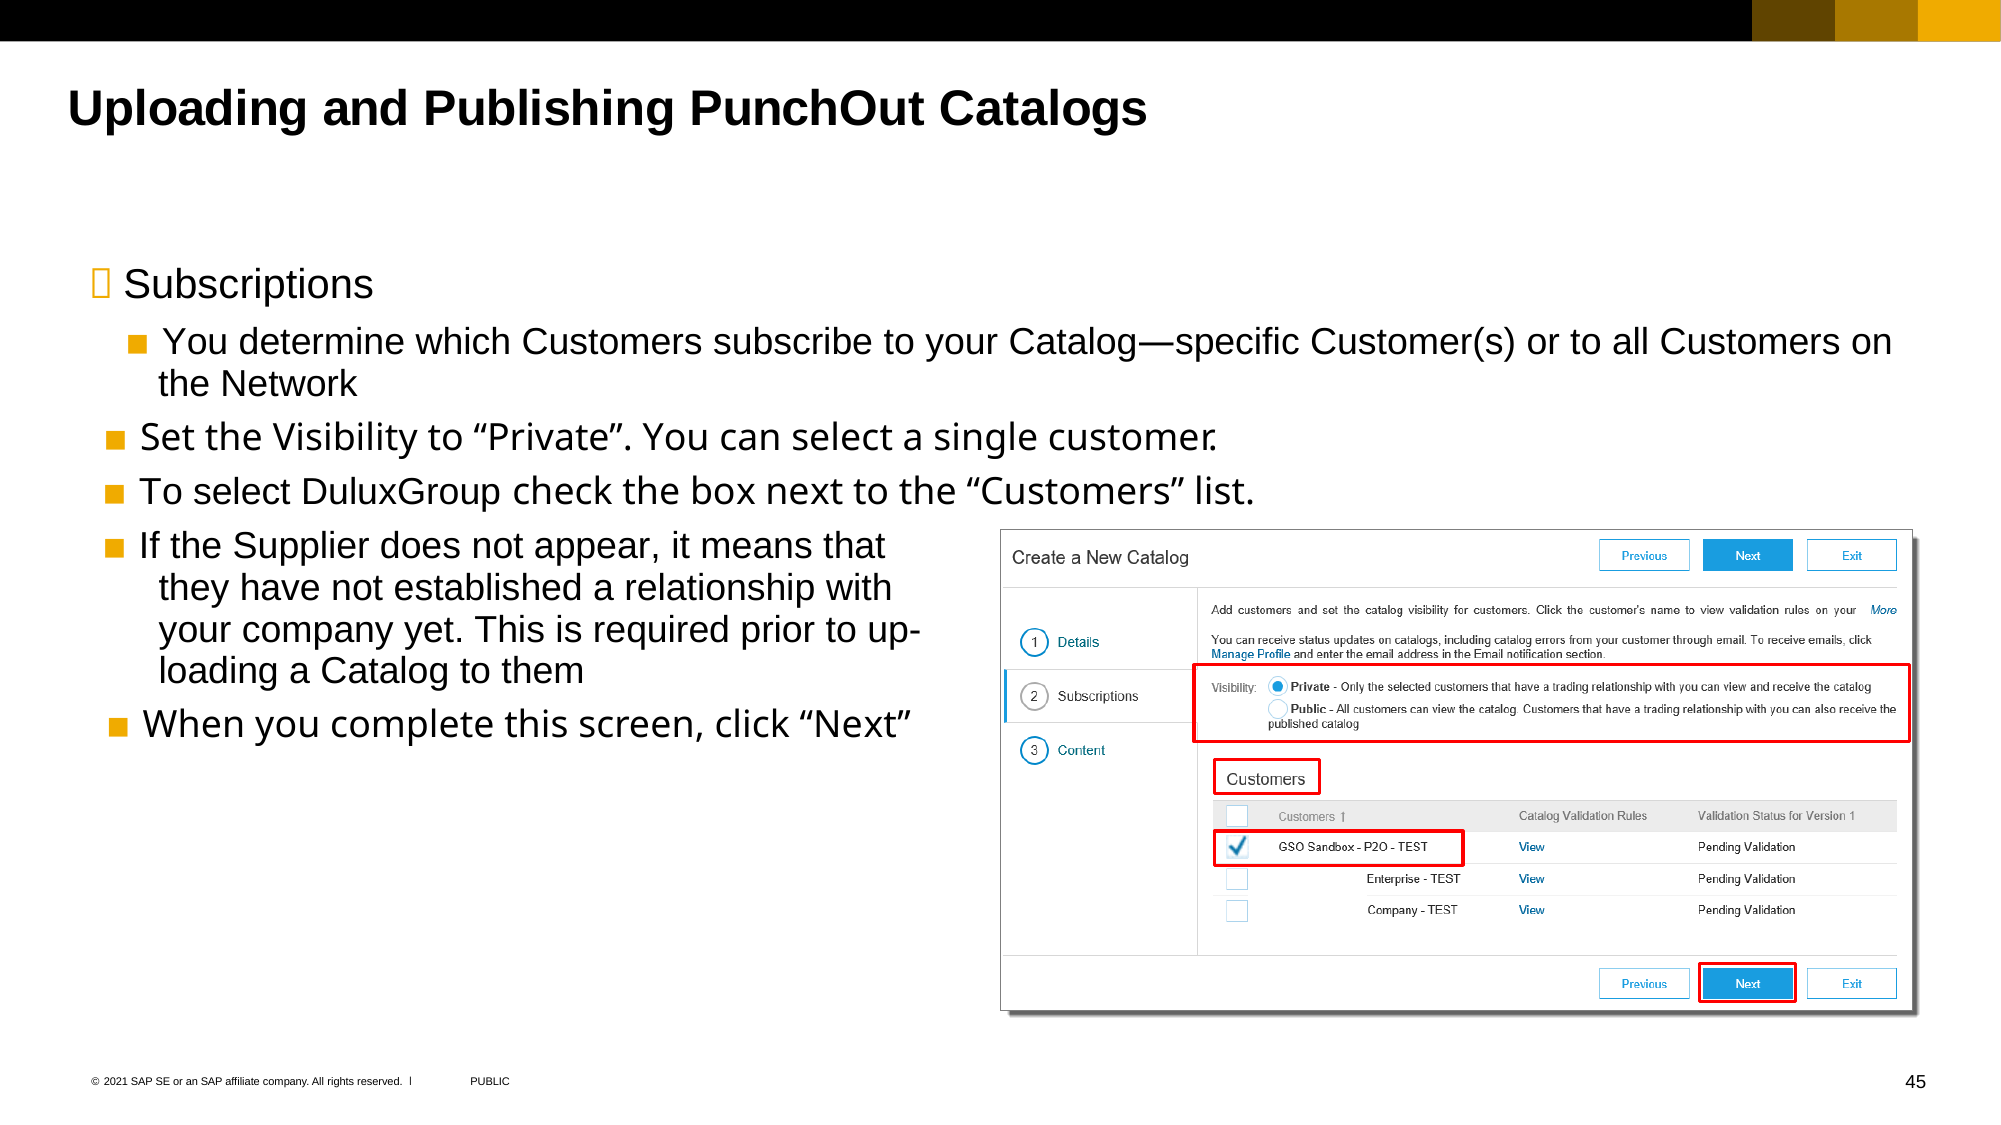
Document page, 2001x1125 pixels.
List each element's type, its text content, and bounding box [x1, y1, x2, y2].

text_box ▪To select DuluxGroupcheck the box next to the “Customers” list. ▪Ifthe Supplier does not appear, it means that [101, 467, 1266, 567]
text_box ▪When you complete this screen, click “Next” [105, 700, 911, 746]
text_box [0, 42, 2001, 1125]
text_box [1919, 0, 2001, 42]
text_box Subscriptions [88, 257, 375, 308]
text_box ▪Set the Visibility to “Private”. You can select a single customer. [102, 412, 1218, 459]
text_box [0, 0, 1751, 42]
text_box [1751, 0, 1836, 42]
picture [999, 528, 1926, 1024]
text_box ▪You determine which Customers subscribe to your Catalog—specific Customer(s) or to all Customers on [124, 317, 1904, 363]
text_box they have not established a relationship with your company yet. This is required prior to up- loading a Catalog to them [158, 563, 922, 692]
text_box [1836, 0, 1919, 42]
text_box the Network [158, 358, 358, 404]
text_box Uploading and Publishing PunchOut Catalogs [67, 75, 1148, 136]
text_box ©2021 SAP SE or an SAP affiliate company. All rights reserved. ǀ PUBLIC 45 [91, 1069, 1927, 1093]
